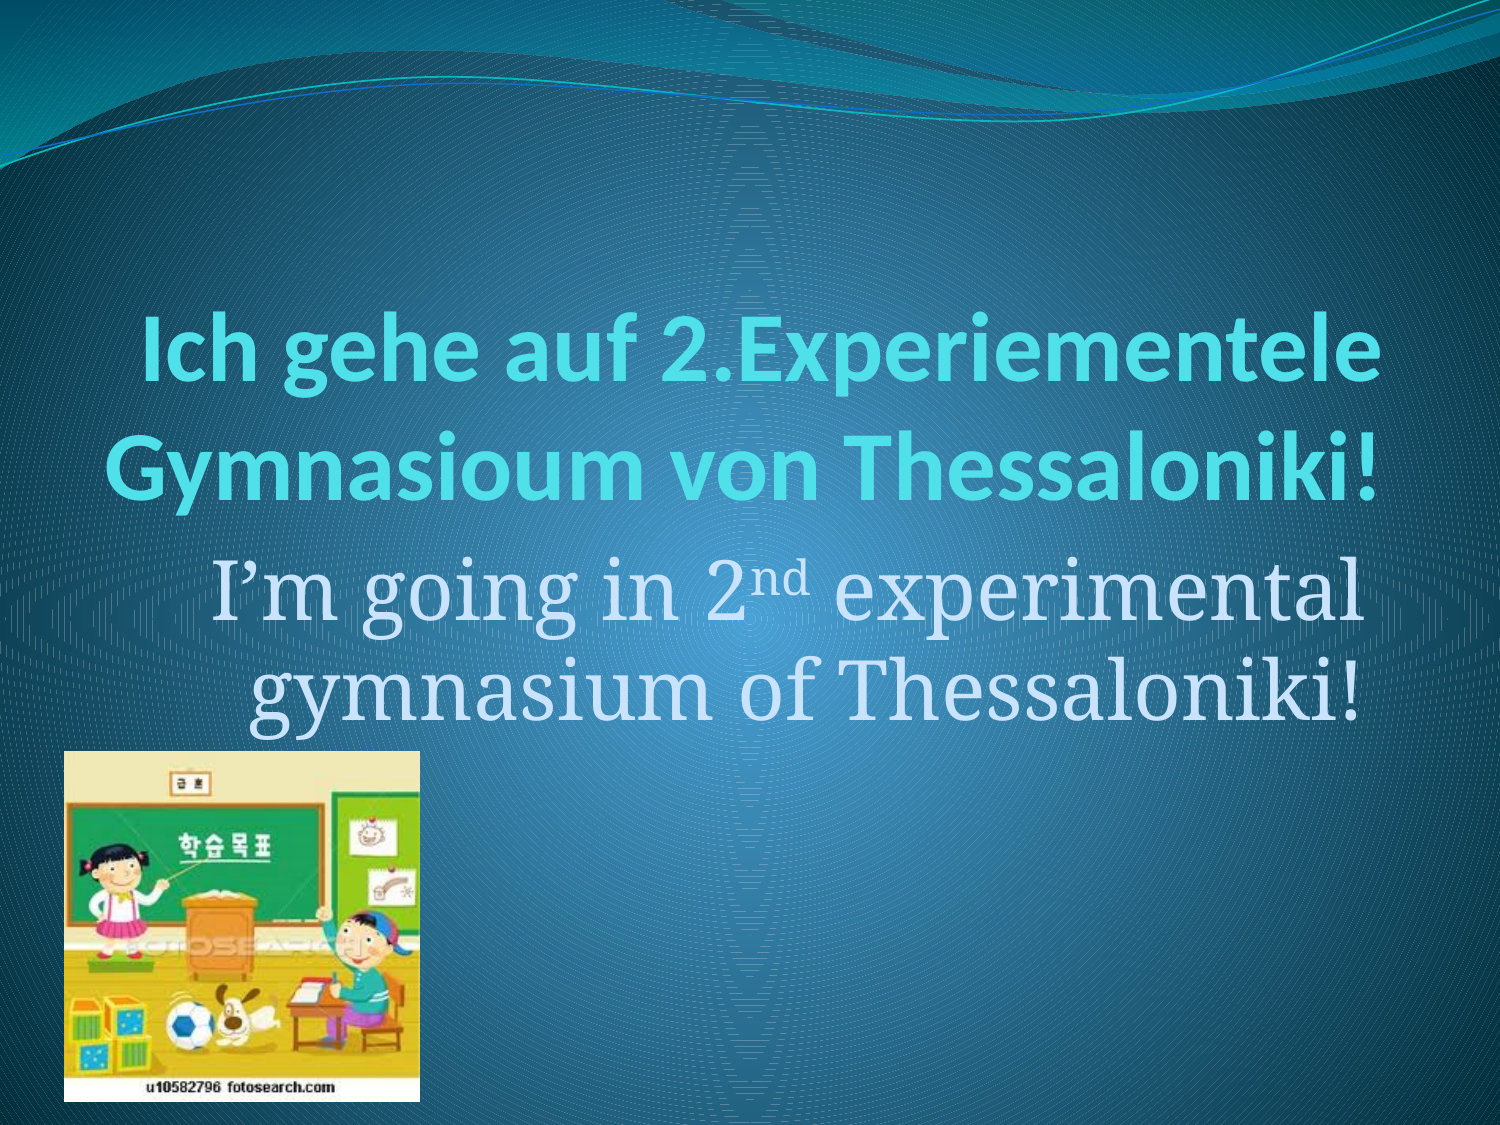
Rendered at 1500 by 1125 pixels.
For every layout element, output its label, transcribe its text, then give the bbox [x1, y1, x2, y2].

picture [64, 751, 420, 1102]
subtitle I’m going in 2nd experimental gymnasium of Thessaloniki! [87, 529, 1376, 818]
title Ich gehe auf 2.Experiementele Gymnasioum von Thessaloniki! [100, 219, 1389, 520]
